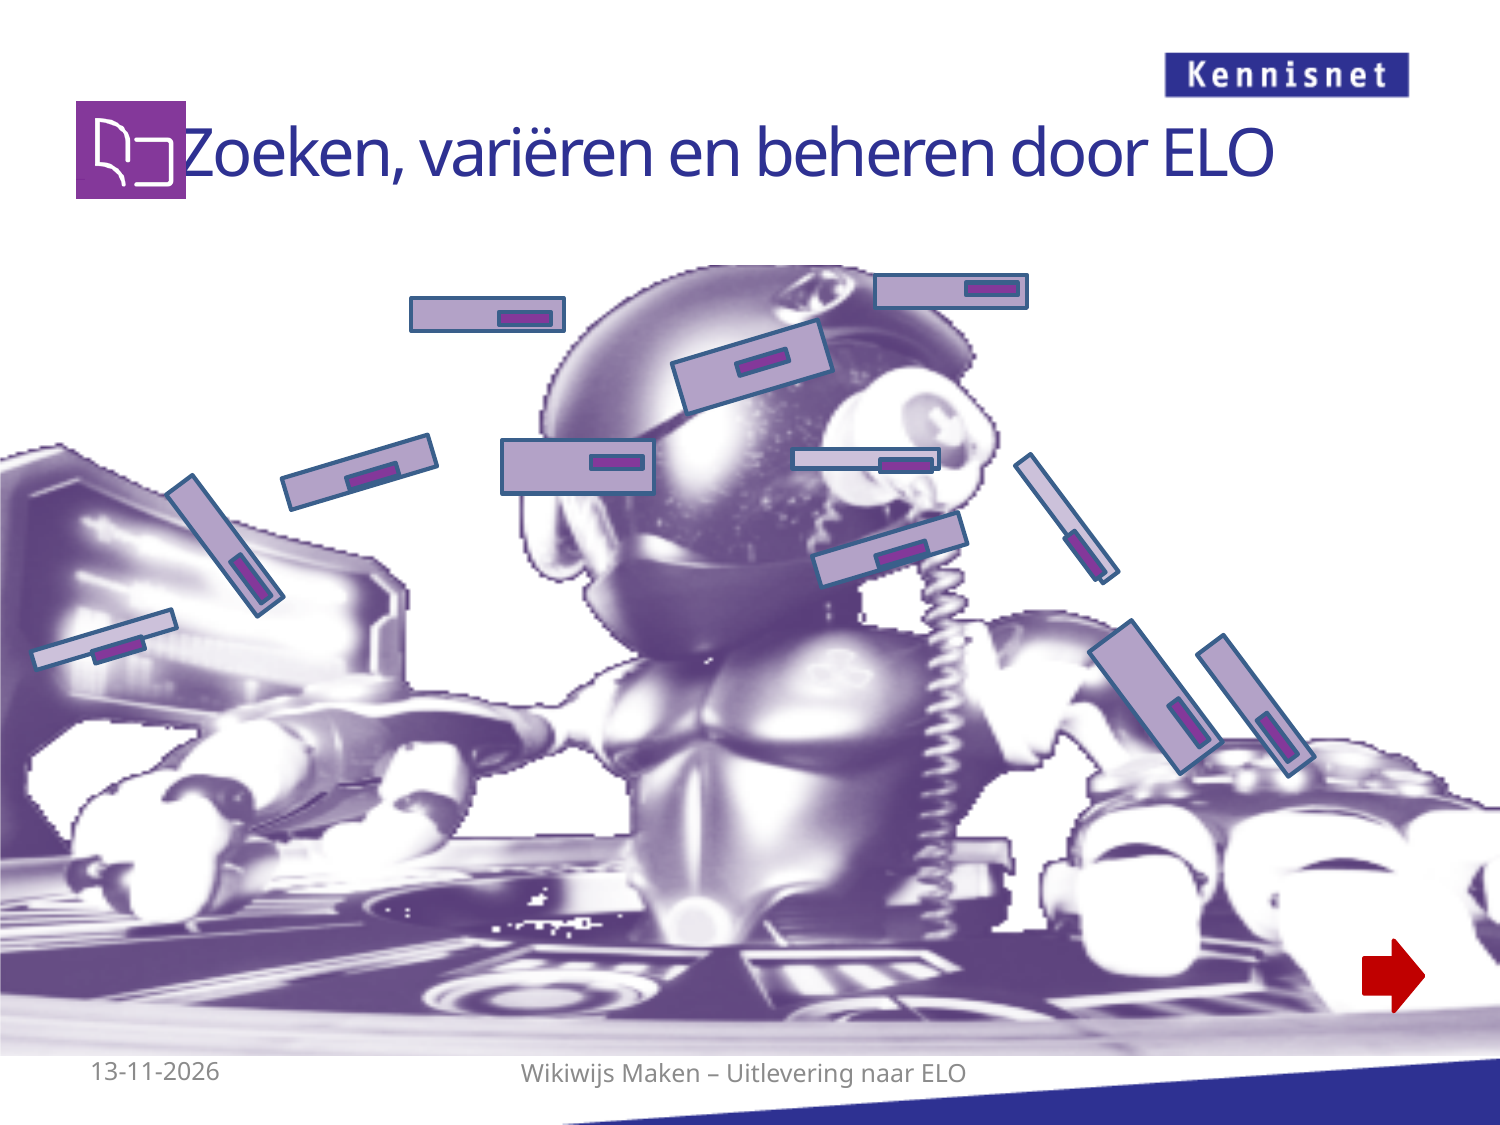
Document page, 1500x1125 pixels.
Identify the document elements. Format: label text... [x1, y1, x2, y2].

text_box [1128, 620, 1196, 774]
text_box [792, 448, 940, 473]
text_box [813, 533, 967, 567]
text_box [1239, 629, 1284, 783]
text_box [411, 297, 564, 332]
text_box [30, 629, 178, 657]
picture [0, 0, 1500, 1125]
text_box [1056, 445, 1092, 593]
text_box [283, 455, 436, 490]
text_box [501, 439, 655, 494]
footer Wikiwijs Maken – Uitlevering naar ELO [312, 1065, 1176, 1103]
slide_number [75, 1065, 278, 1103]
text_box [208, 469, 258, 623]
title Zoeken, variëren en beheren door ELO [74, 55, 1426, 244]
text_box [675, 340, 829, 394]
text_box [874, 274, 1028, 309]
